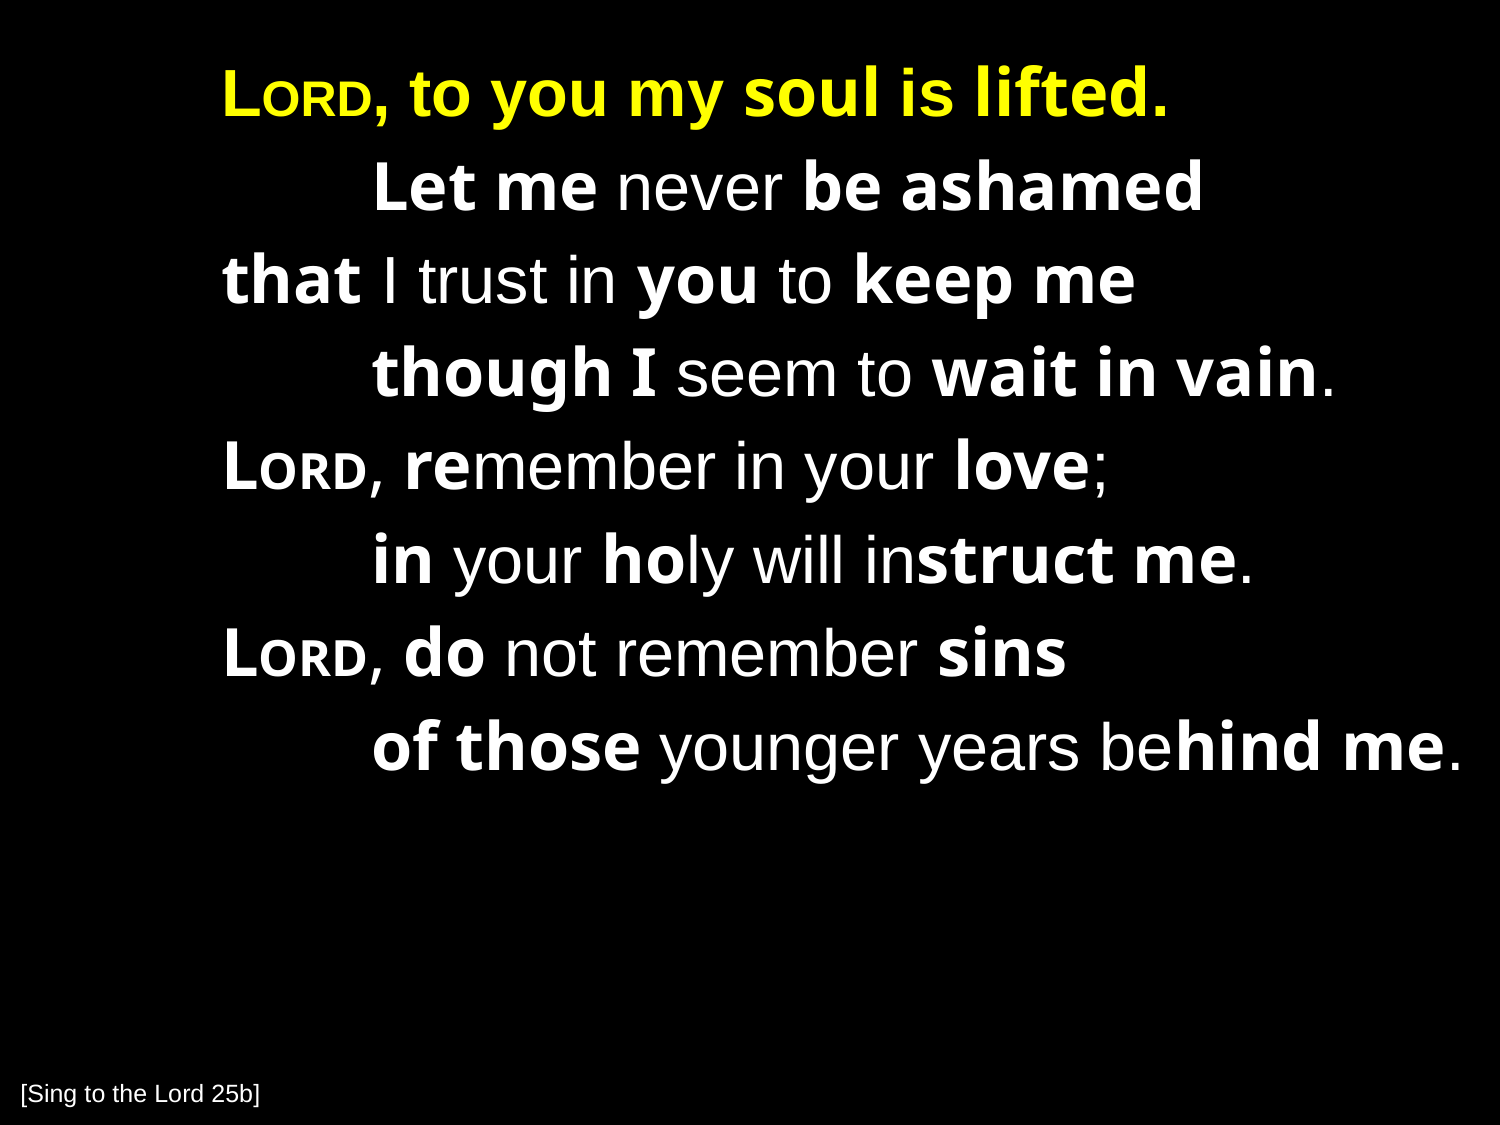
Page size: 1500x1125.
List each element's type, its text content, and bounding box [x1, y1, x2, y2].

list Lord, to you my soul is lifted. Let me never be ashamed that I trust in you to keep me though I seem to wait in vain. Lord, remember in your love; in your holy will instruct me. Lord, do not remember sins of those younger years behind me. [0, 42, 1500, 1047]
text_box [Sing to the Lord 25b] [5, 1070, 526, 1115]
